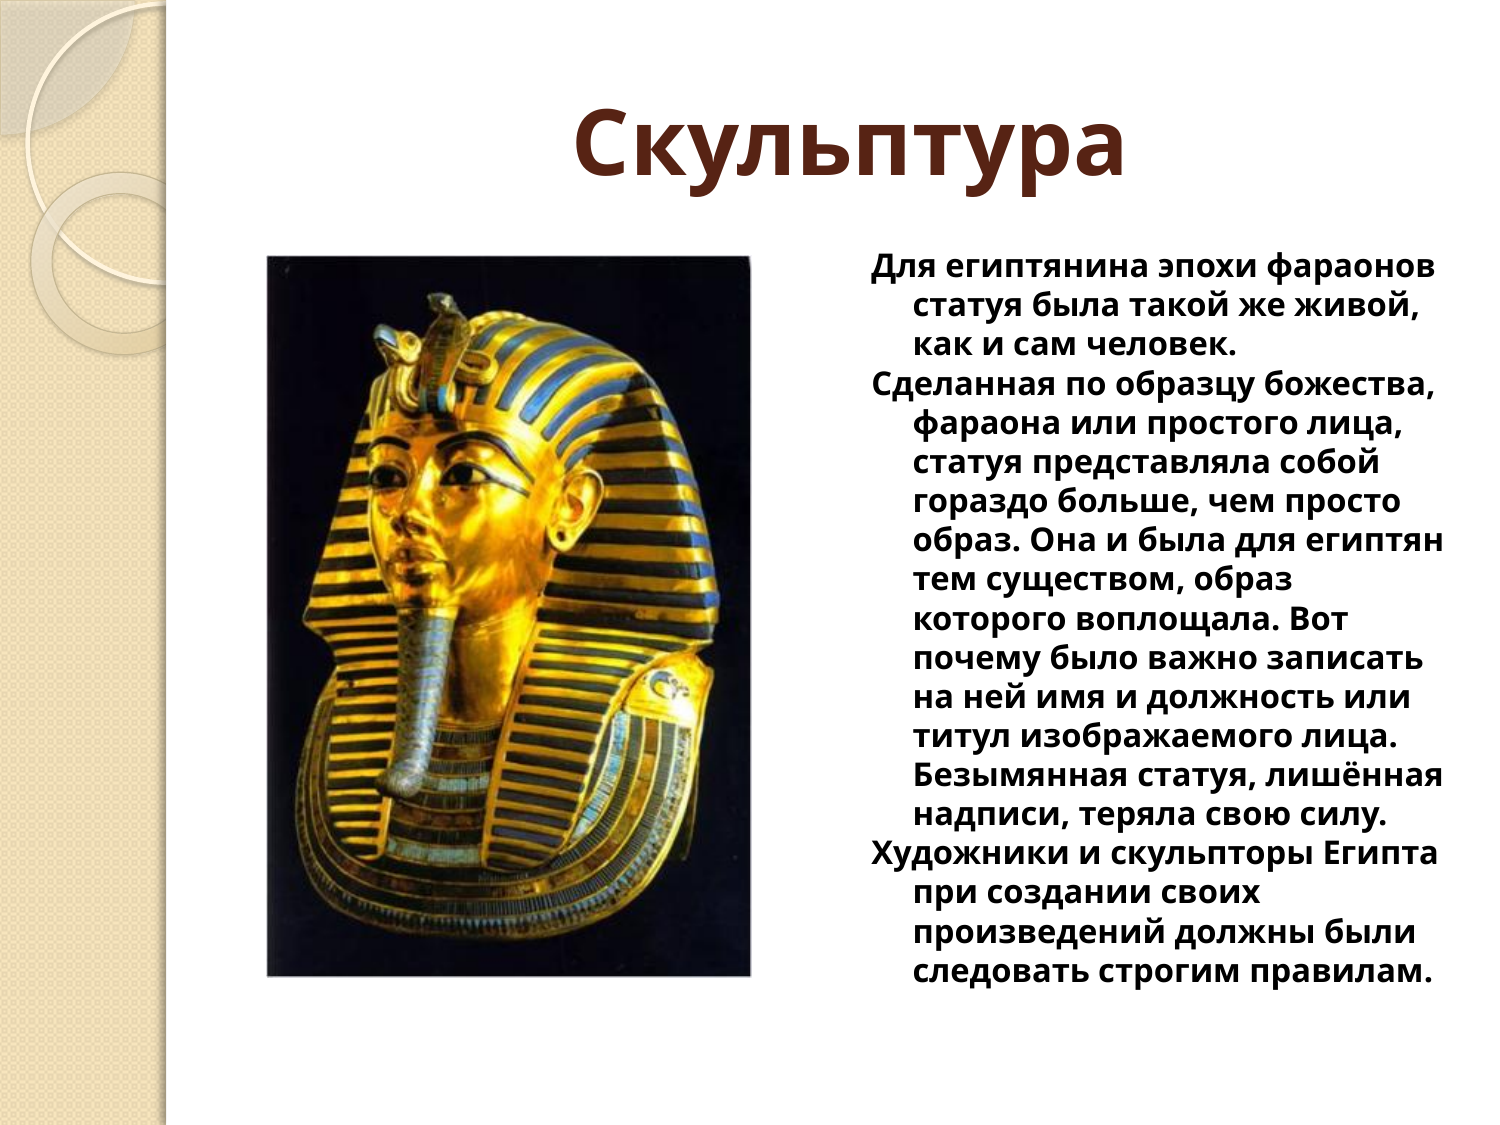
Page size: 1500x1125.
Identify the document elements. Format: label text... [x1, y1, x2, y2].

list Для египтянина эпохи фараонов статуя была такой же живой, как и сам человек. Сделанная по образцу божества, фараона или простого лица, статуя представляла собой гораздо больше, чем просто образ. Она и была для египтян тем существом, образ которого воплощала. Вот почему было важно записать на ней имя и должность или титул изображаемого лица. Безымянная статуя, лишённая надписи, теряла свою силу. Художники и скульпторы Египта при создании своих произведений должны были следовать строгим правилам. [844, 237, 1466, 1025]
picture [266, 255, 753, 978]
title Скульптура [235, 45, 1466, 233]
